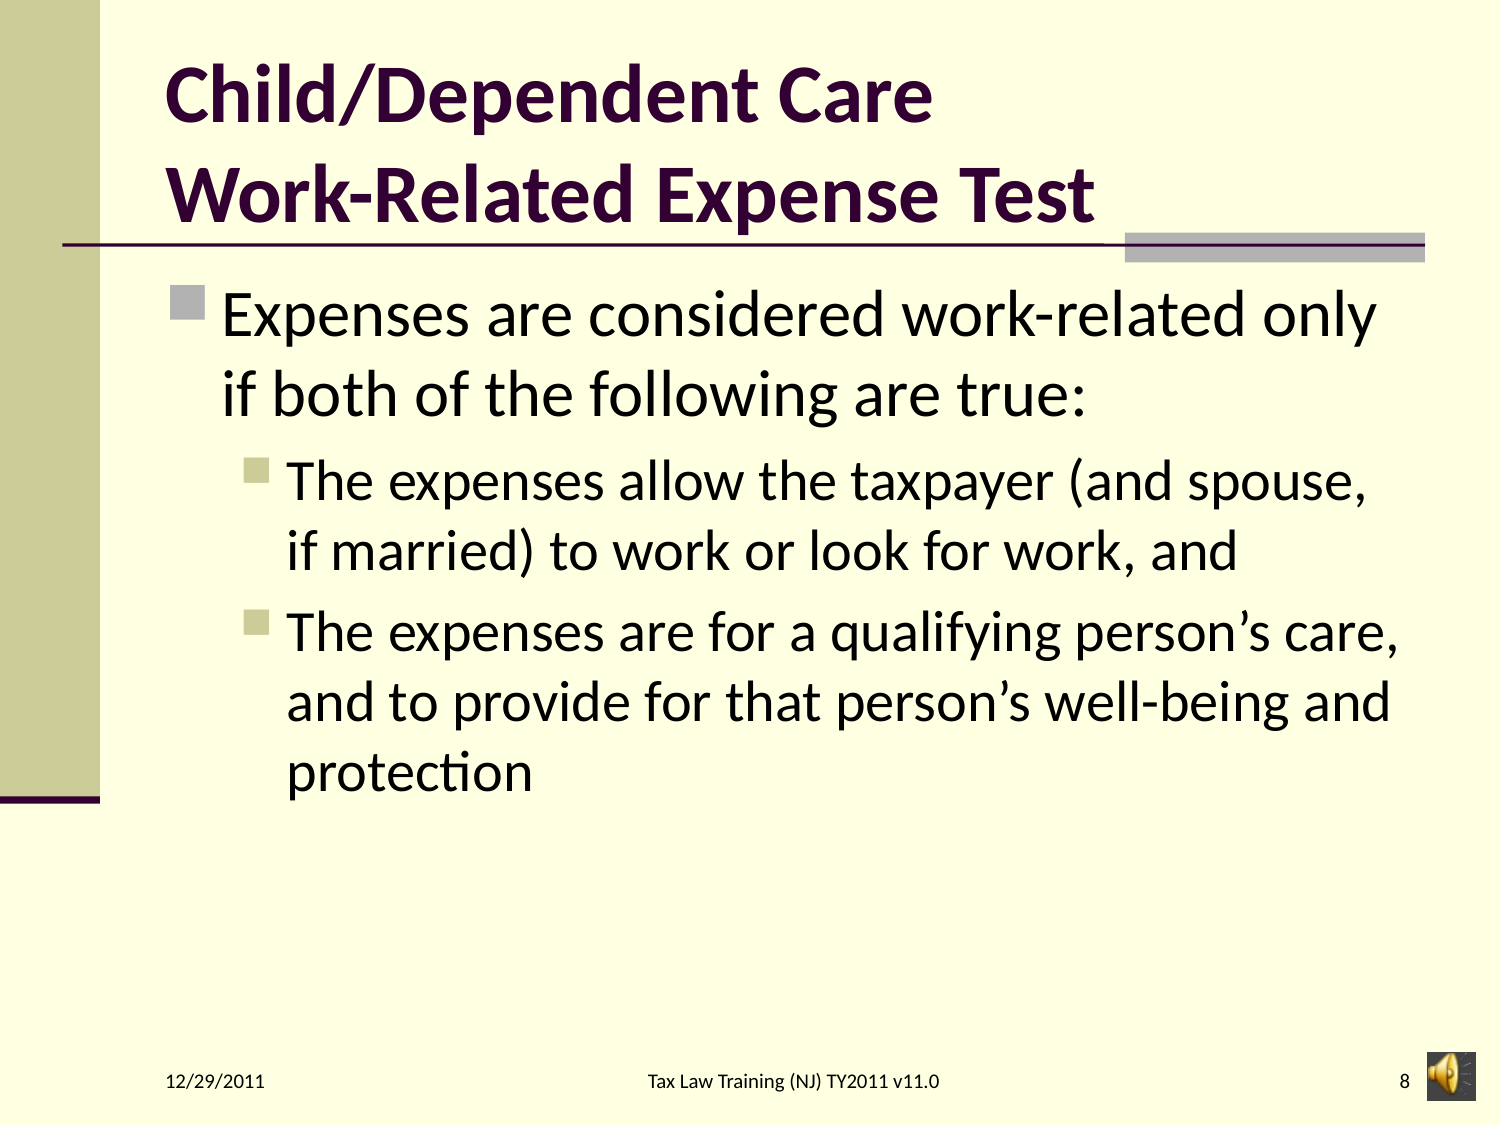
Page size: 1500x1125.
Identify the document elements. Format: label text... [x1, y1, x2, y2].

footer Tax Law Training (NJ) TY2011 v11.0 [549, 1049, 1038, 1101]
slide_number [149, 1050, 476, 1101]
slide_number 8 [1112, 1049, 1426, 1101]
picture [1426, 1051, 1477, 1102]
list Expenses are considered work-related only if both of the following are true: The expenses allow the taxpayer (and spouse, if married) to work or look for work, and The expenses are for a qualifying person’s care, and to provide for that person’s well-being and protection [150, 262, 1425, 1038]
title Child/Dependent Care Work-Related Expense Test [150, 45, 1425, 234]
